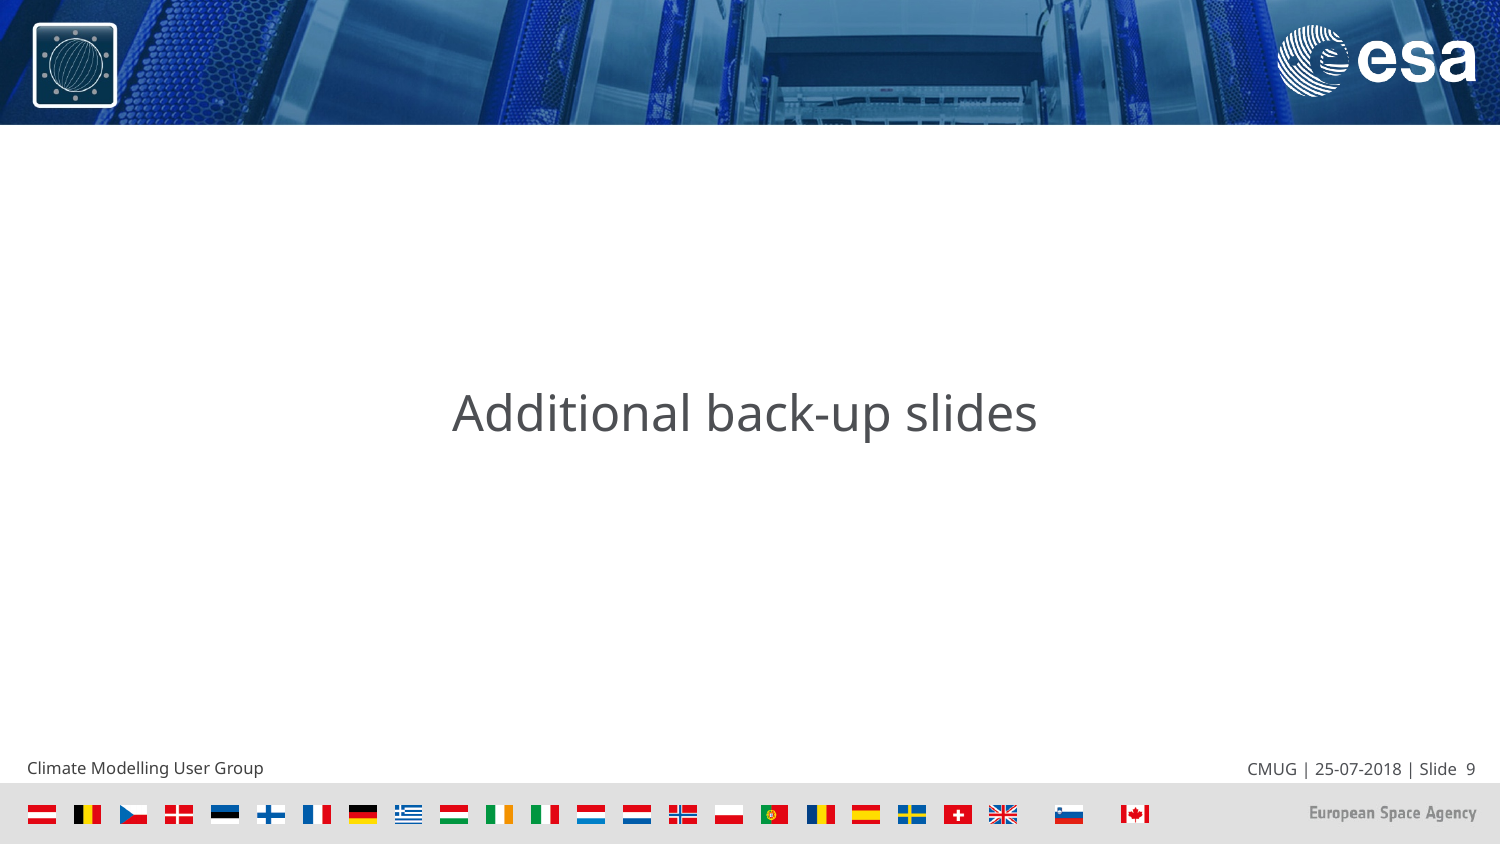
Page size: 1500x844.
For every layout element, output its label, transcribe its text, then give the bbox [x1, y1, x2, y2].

list Additional back-up slides [28, 129, 1464, 758]
picture [0, 0, 1500, 127]
picture [0, 783, 1500, 844]
